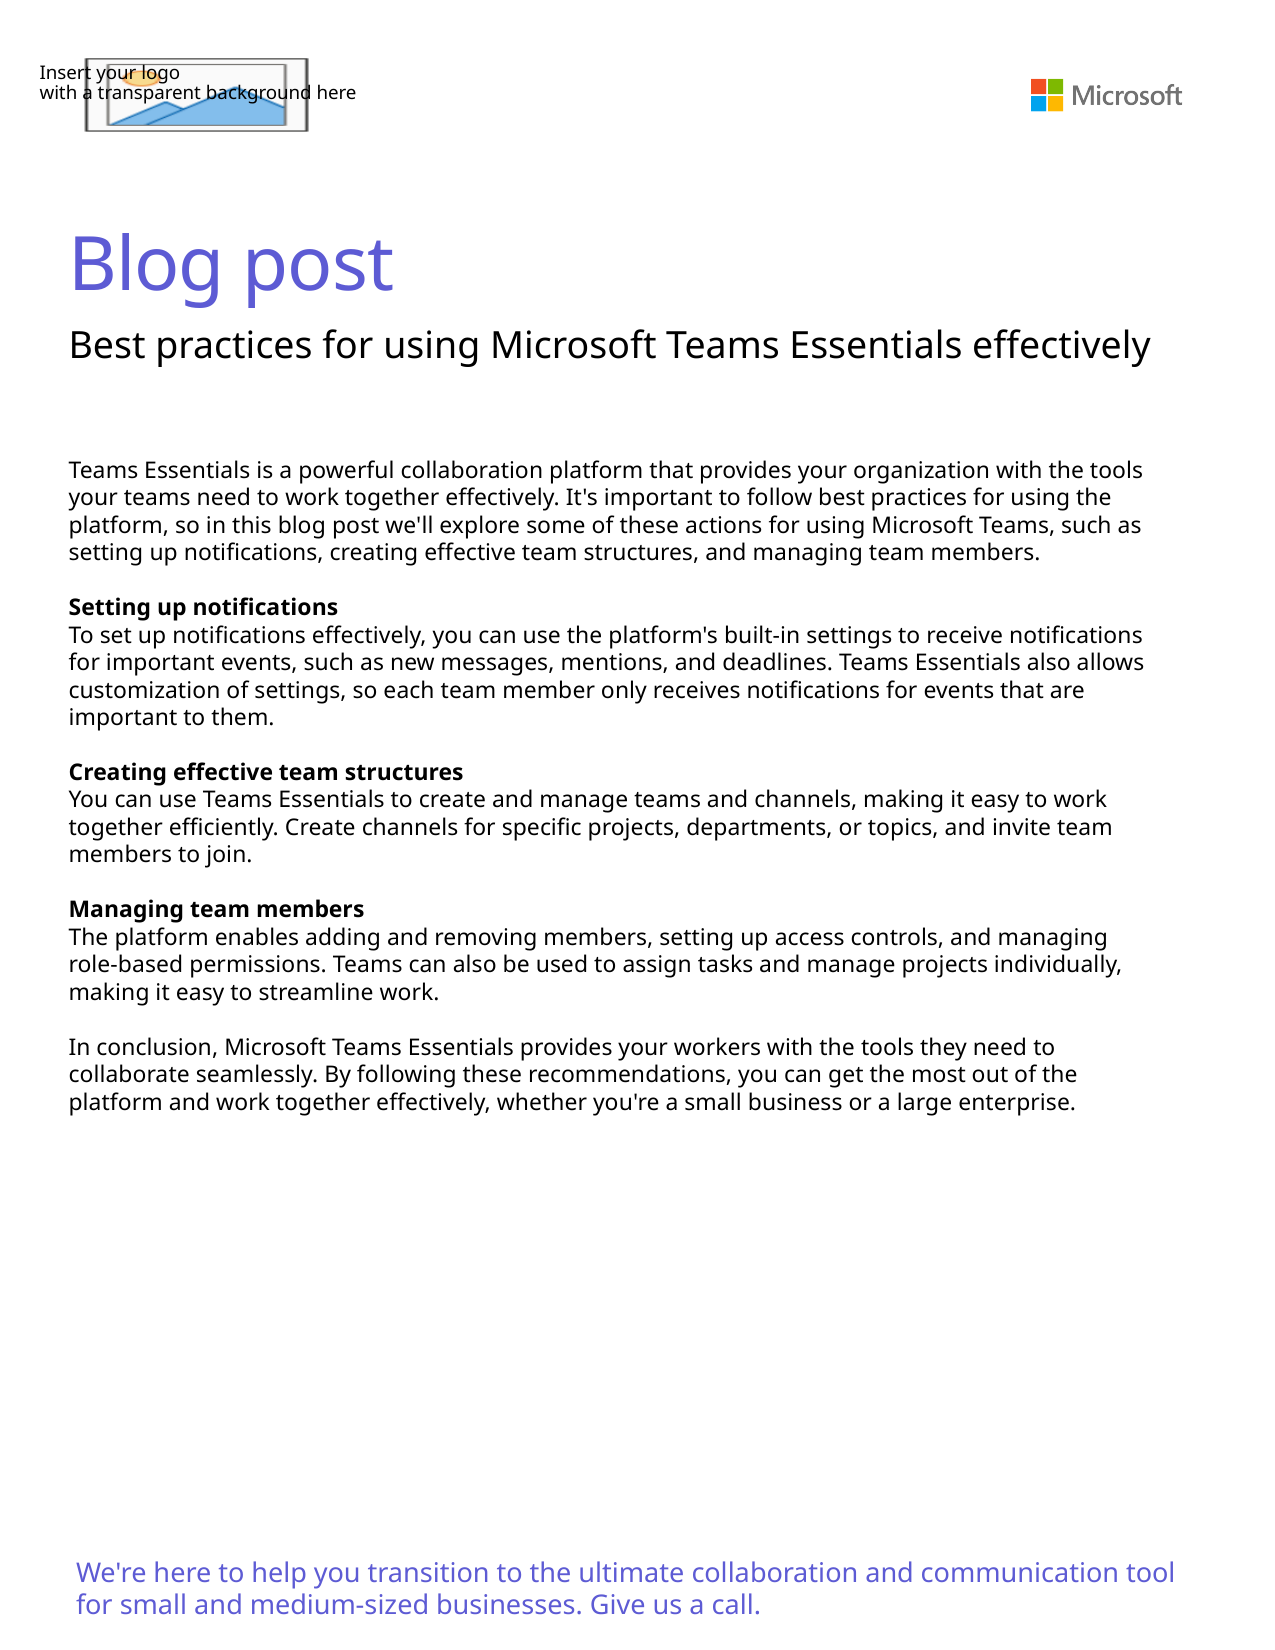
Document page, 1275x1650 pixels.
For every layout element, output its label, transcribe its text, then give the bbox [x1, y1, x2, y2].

picture [1010, 59, 1203, 131]
text_box We're here to help you transition to the ultimate collaboration and communication tool for small and medium-sized businesses. Give us a call. [68, 1557, 1207, 1619]
text_box Blog post Best practices for using Microsoft Teams Essentials effectively Teams Essentials is a powerful collaboration platform that provides your organization with the tools your teams need to work together effectively. It's important to follow best practices for using the platform, so in this blog post we'll explore some of these actions for using Microsoft Teams, such as setting up notifications, creating effective team structures, and managing team members. Setting up notifications To set up notifications effectively, you can use the platform's built-in settings to receive notifications for important events, such as new messages, mentions, and deadlines. Teams Essentials also allows customization of settings, so each team member only receives notifications for events that are important to them. Creating effective team structures You can use Teams Essentials to create and manage teams and channels, making it easy to work together efficiently. Create channels for specific projects, departments, or topics, and invite team members to join. Managing team members The platform enables adding and removing members, setting up access controls, and managing role-based permissions. Teams can also be used to assign tasks and manage projects individually, making it easy to streamline work. In conclusion, Microsoft Teams Essentials provides your workers with the tools they need to collaborate seamlessly. By following these recommendations, you can get the most out of the platform and work together effectively, whether you're a small business or a large enterprise. [68, 208, 1160, 1525]
picture [78, 55, 318, 135]
